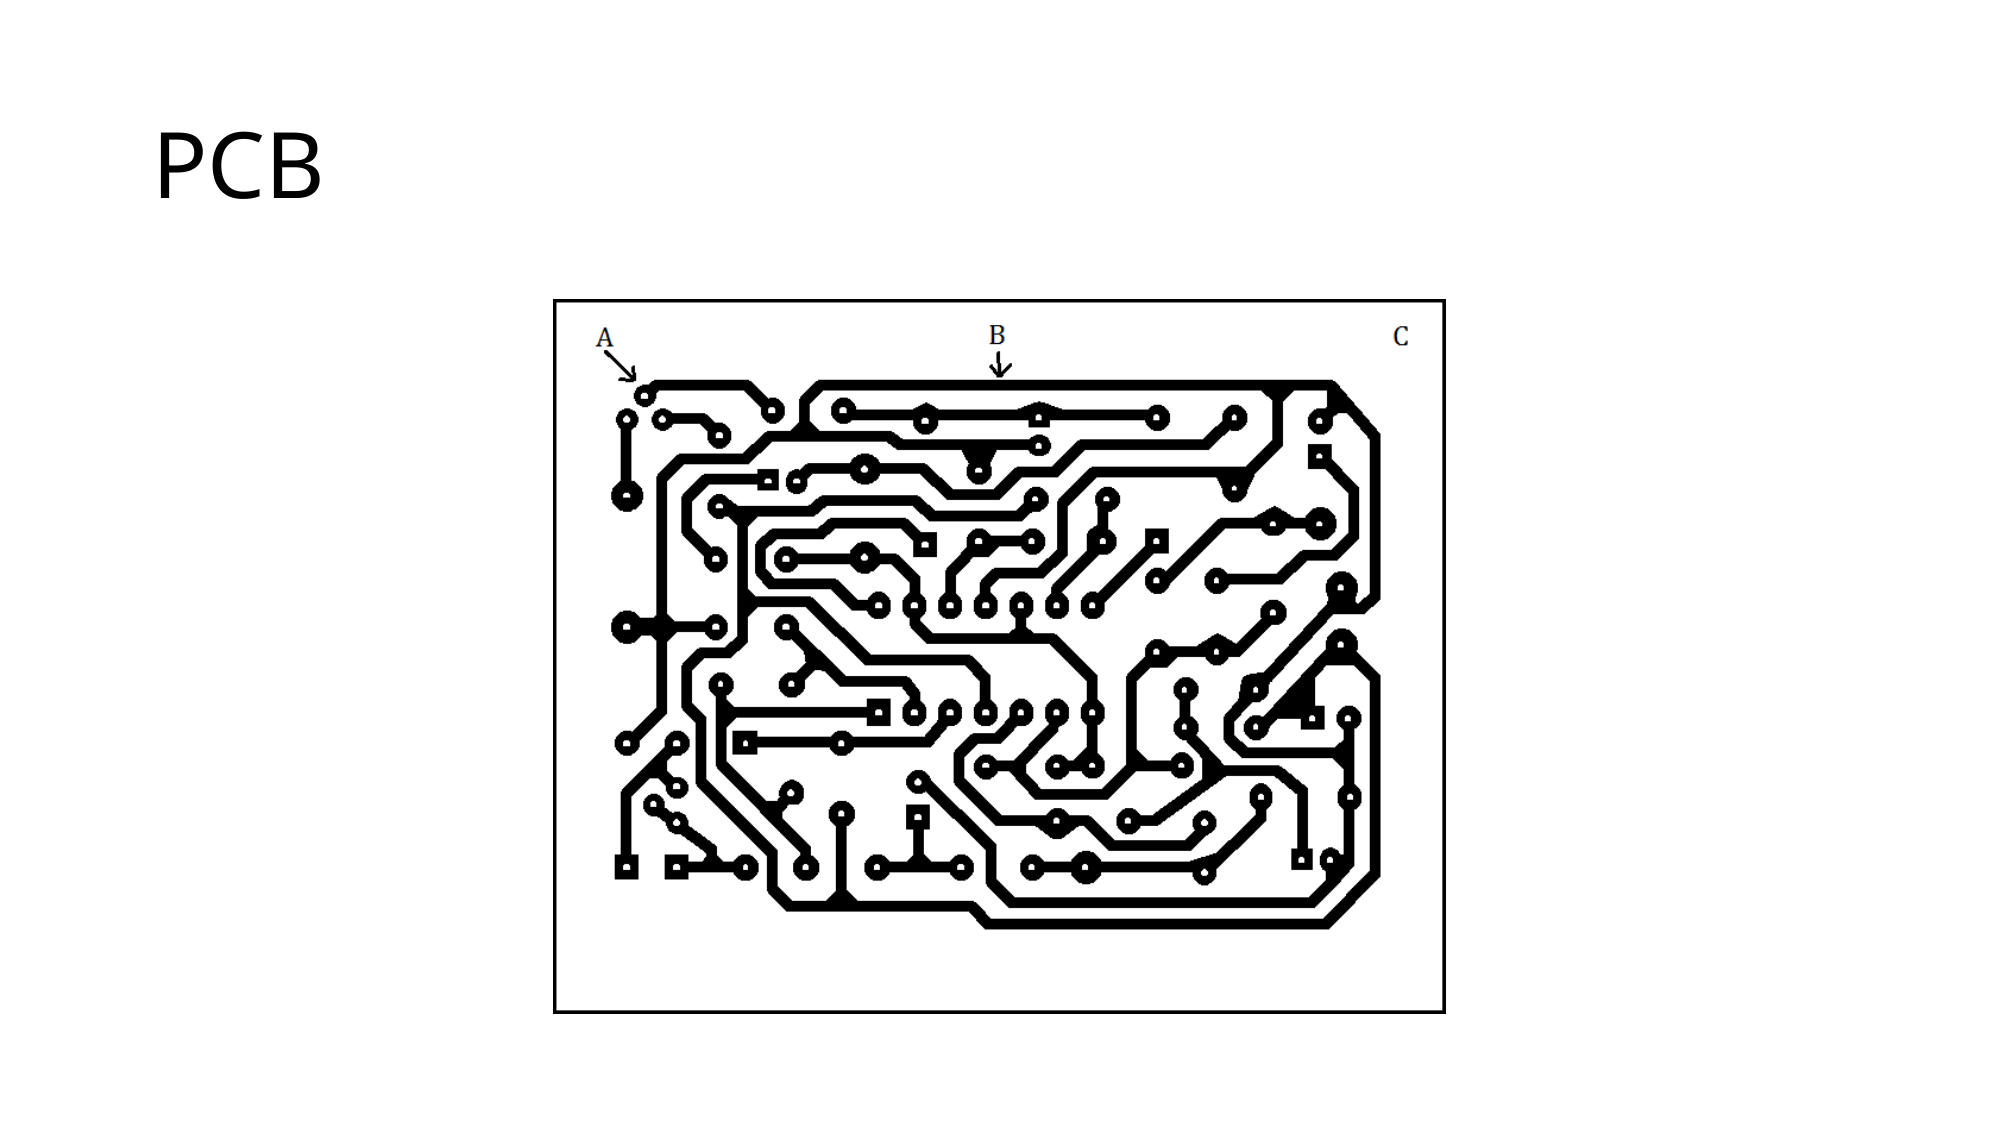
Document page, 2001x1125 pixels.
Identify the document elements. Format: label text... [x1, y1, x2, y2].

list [553, 299, 1446, 1014]
title PCB [137, 59, 1863, 278]
